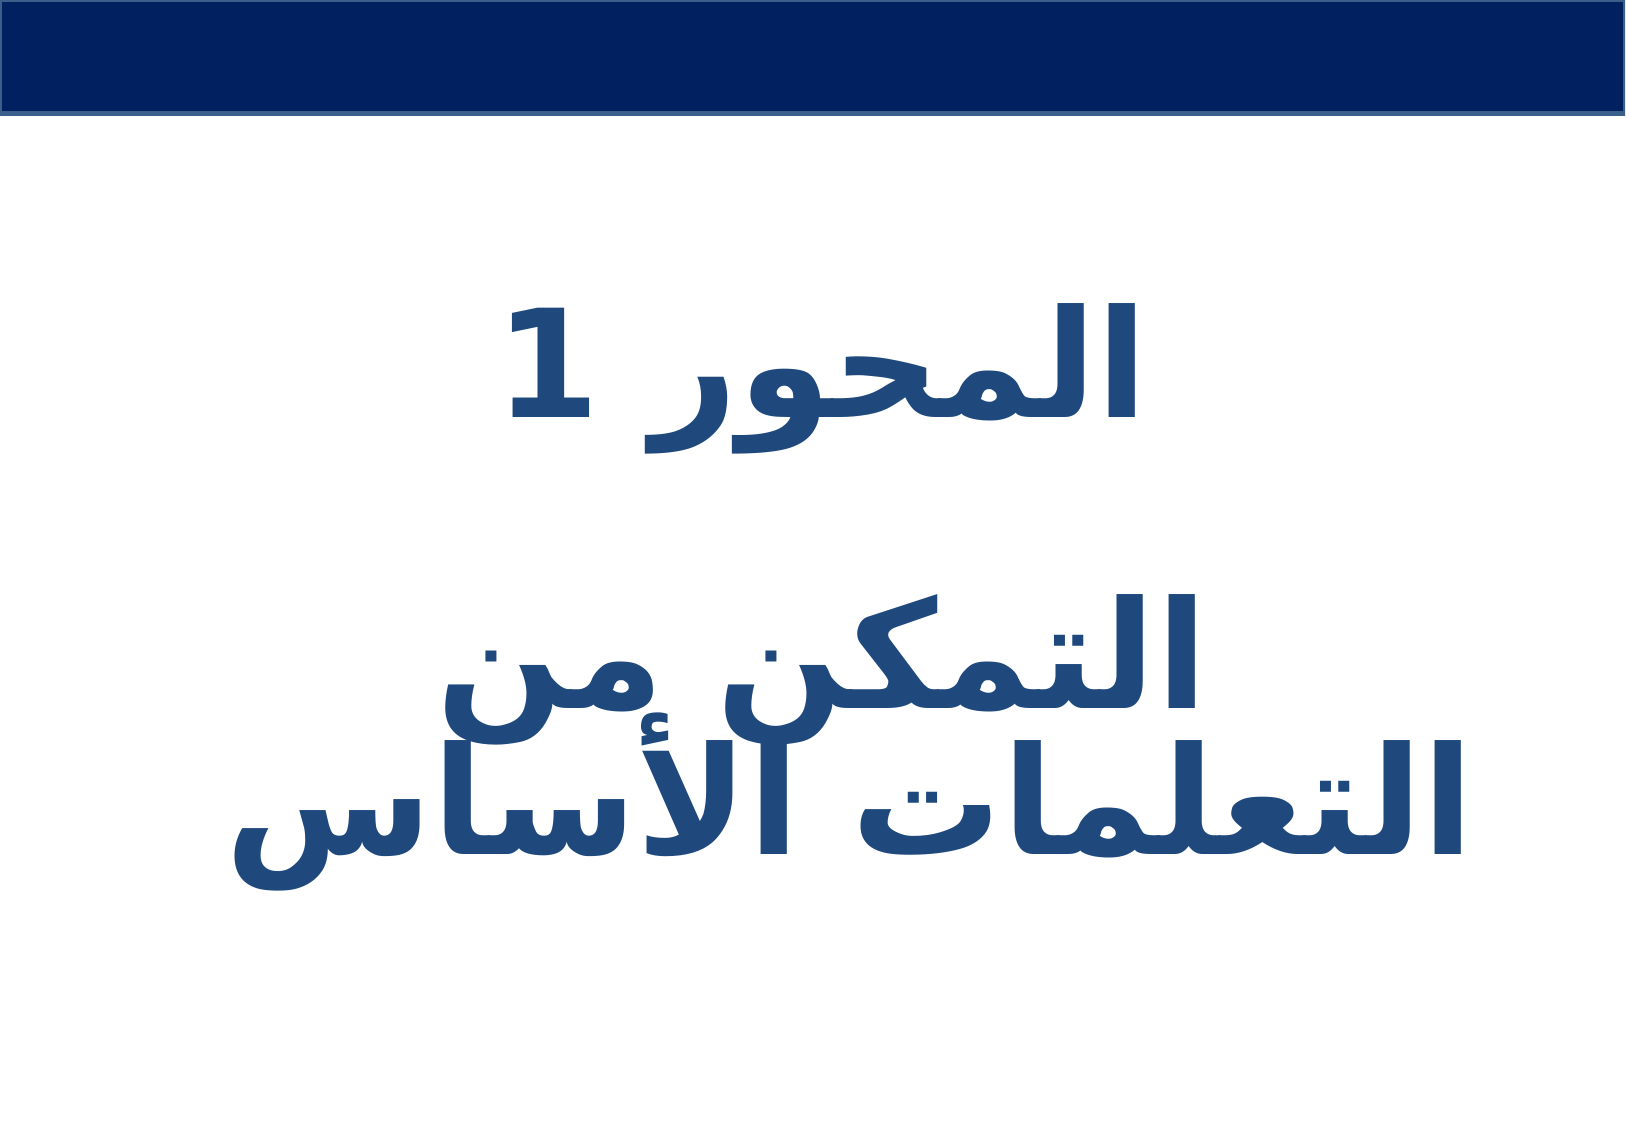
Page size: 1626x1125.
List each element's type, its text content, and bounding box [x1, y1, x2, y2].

text_box المحور 1 التمكن من التعلمات الأساس [100, 293, 1544, 892]
